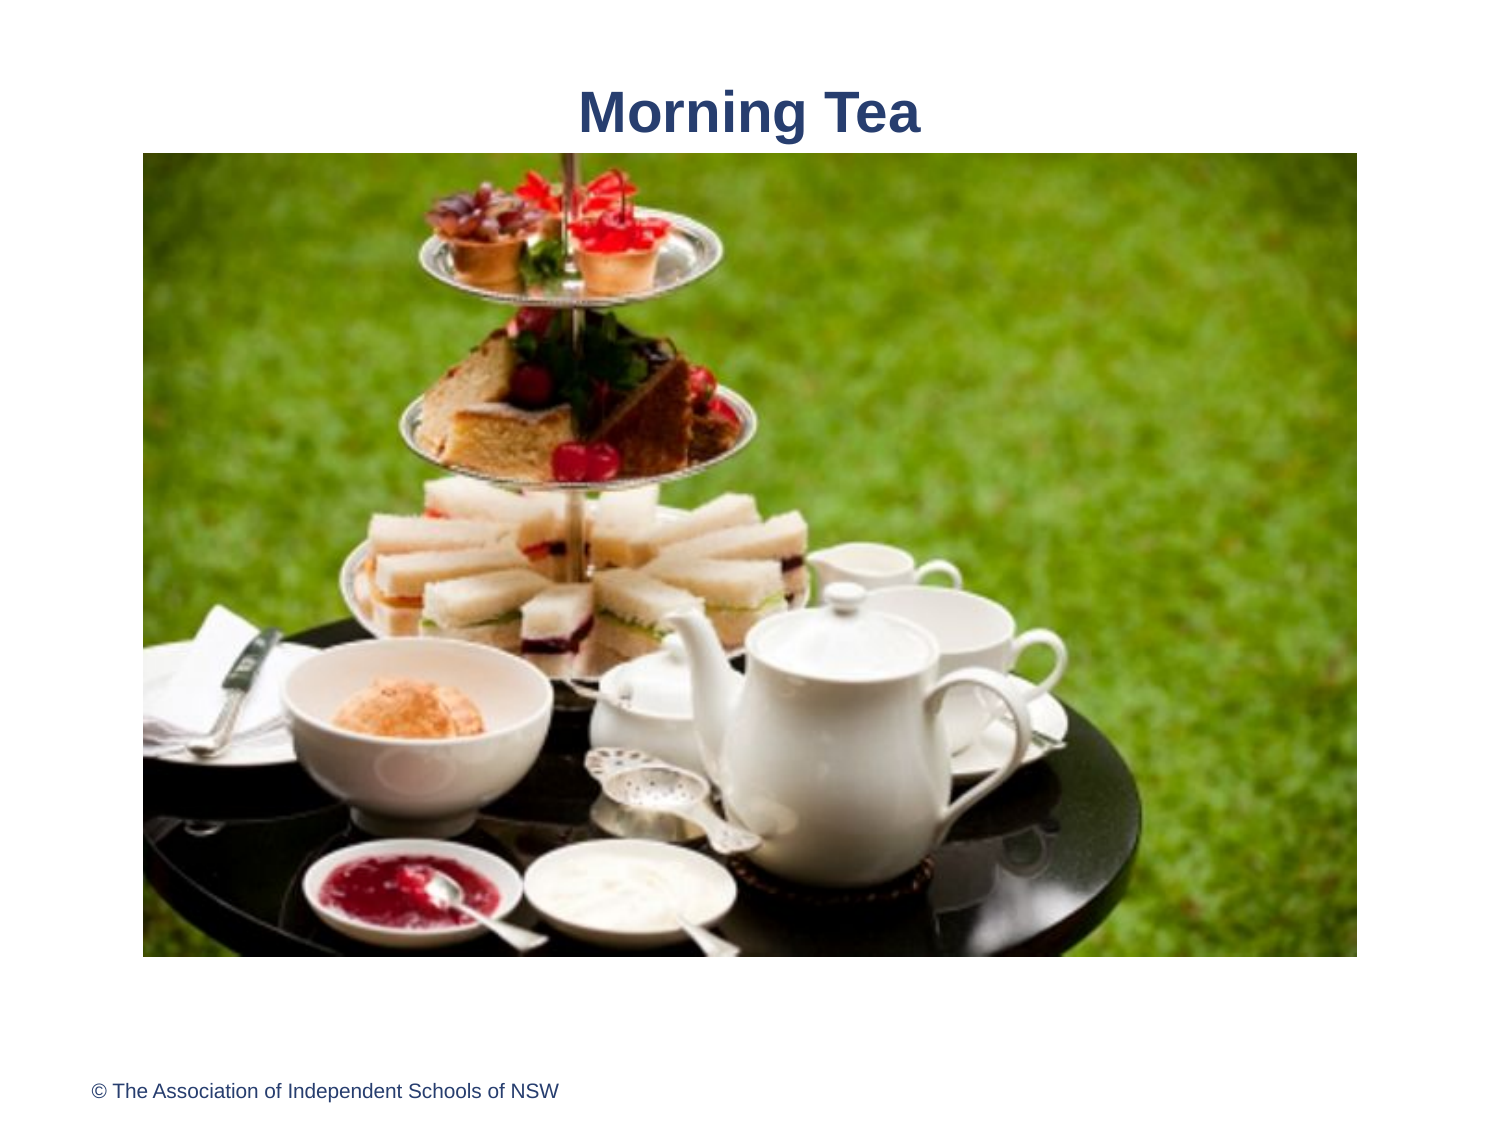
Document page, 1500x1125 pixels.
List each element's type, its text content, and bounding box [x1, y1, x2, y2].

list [143, 152, 1357, 957]
title Morning Tea [87, 66, 1413, 149]
